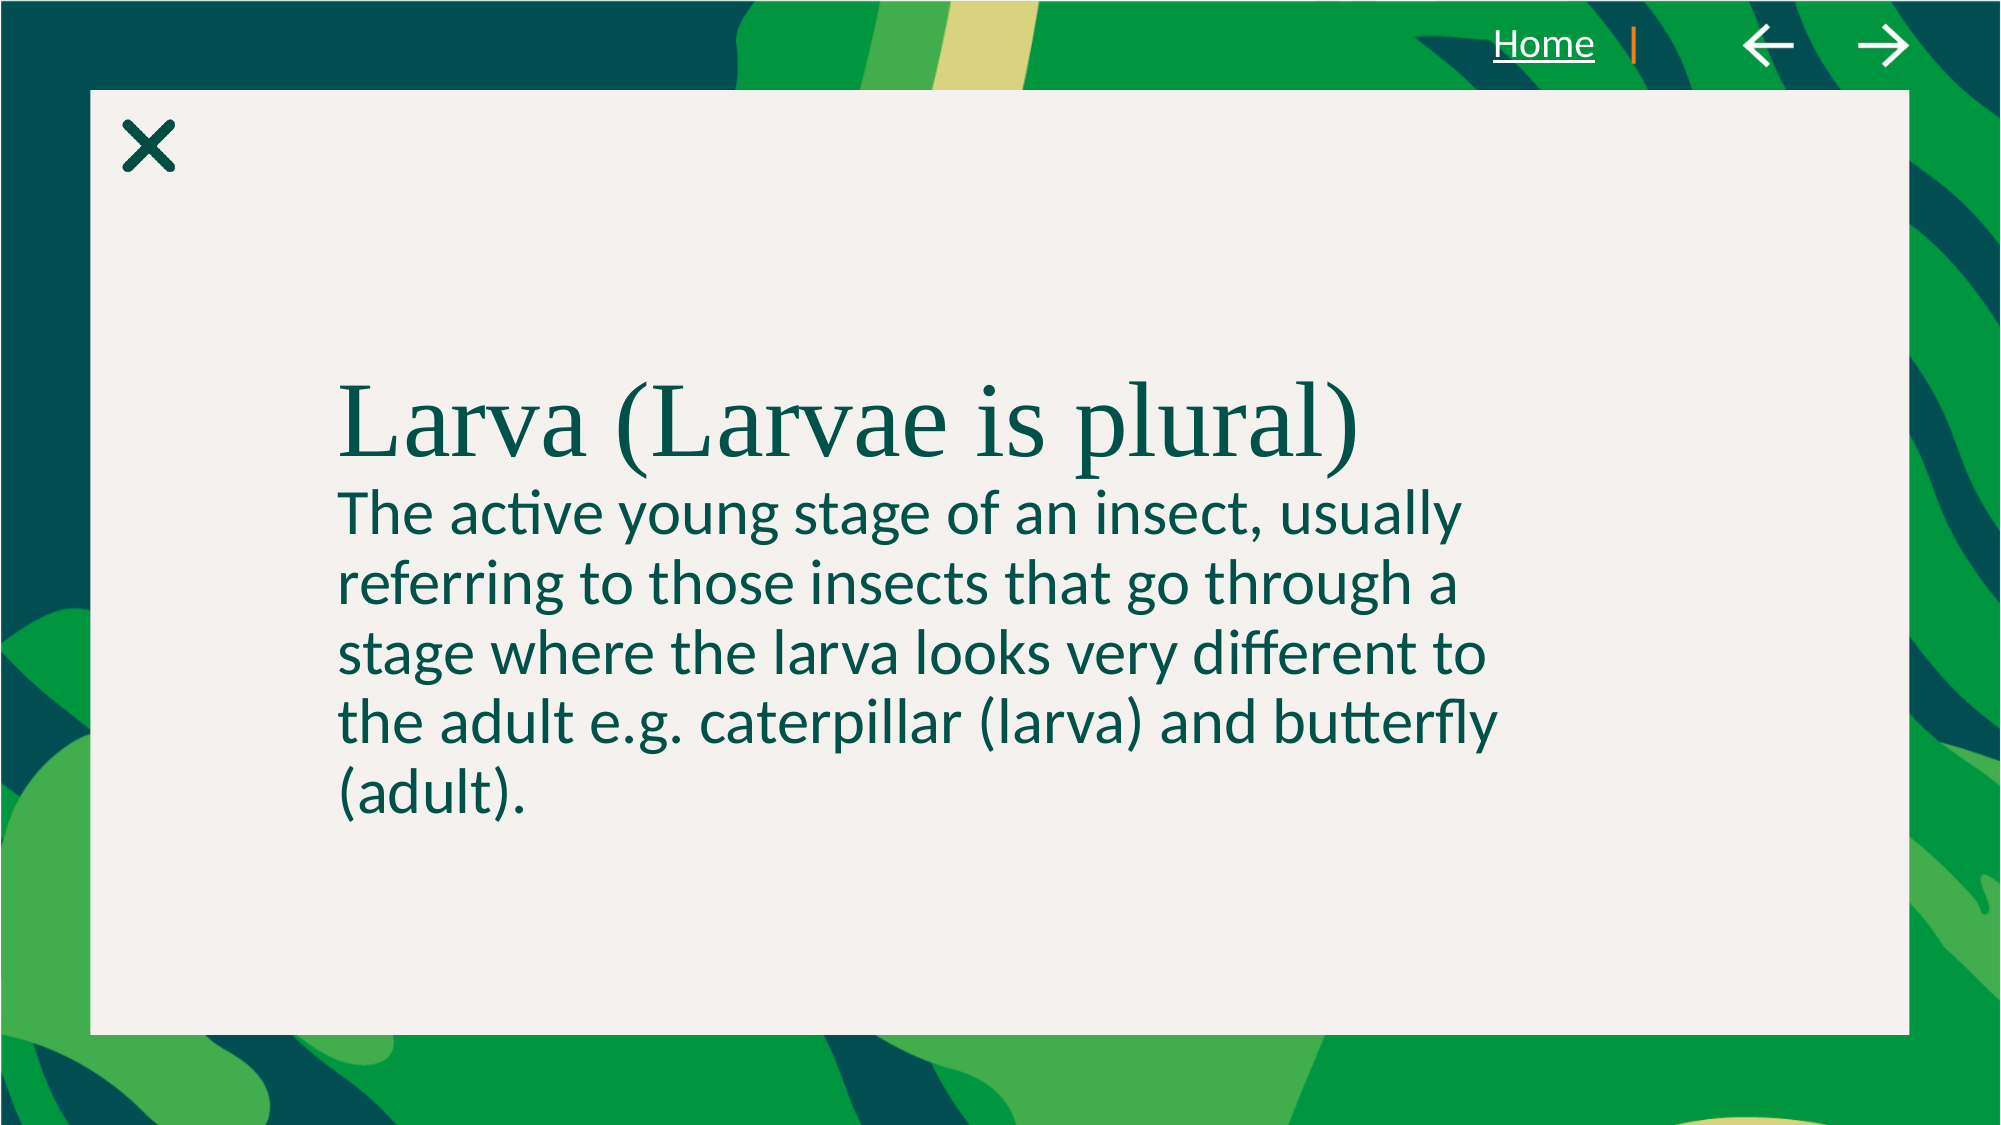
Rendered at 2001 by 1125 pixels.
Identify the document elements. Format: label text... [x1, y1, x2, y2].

text_box Home | [1563, 25, 1682, 74]
picture [3, 0, 2001, 1125]
title Larva (Larvae is plural) The active young stage of an insect, usually referring to those insects that go through a stage where the larva looks very different to the adult e.g. caterpillar (larva) and butterfly (adult). [322, 345, 437, 836]
text_box [1563, 89, 1911, 1036]
text_box [89, 89, 437, 1036]
